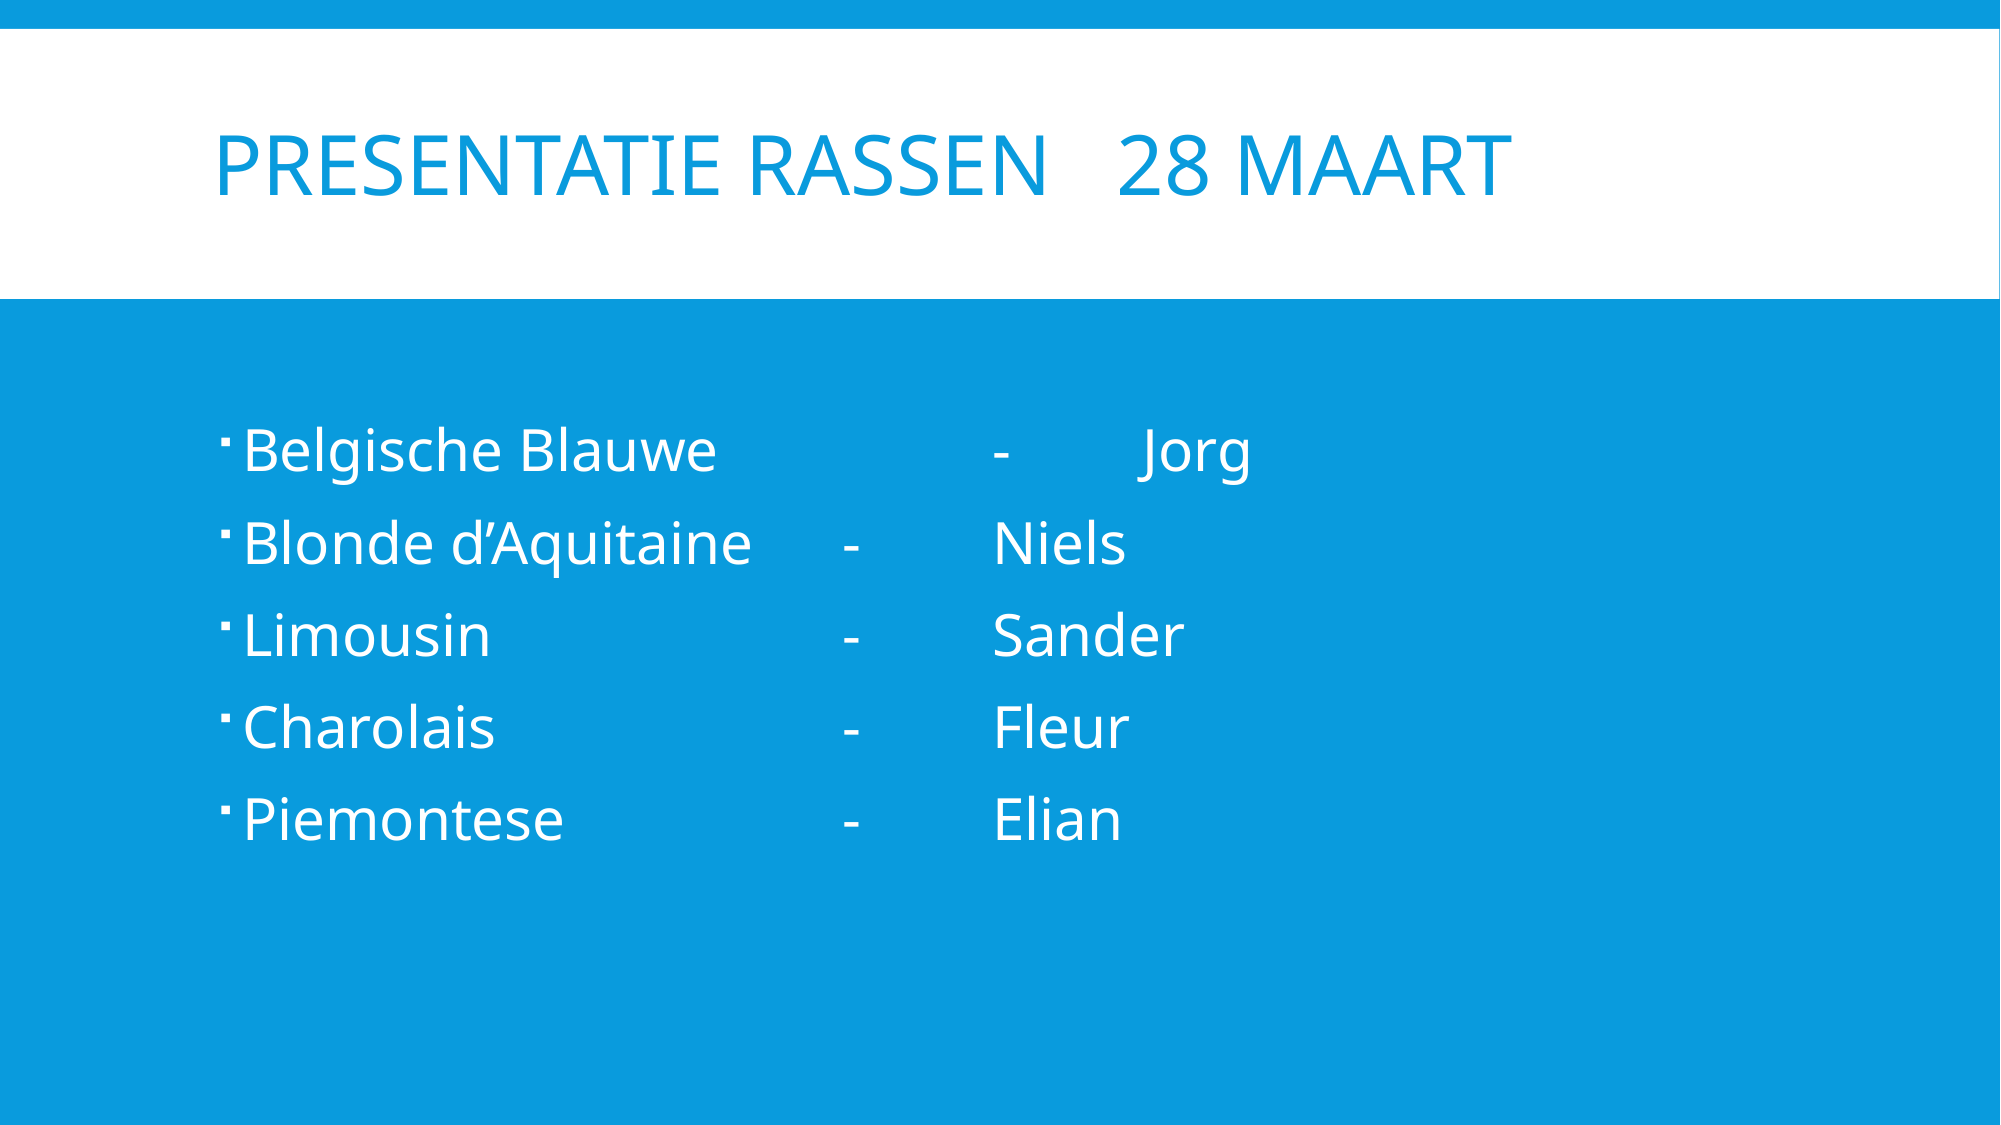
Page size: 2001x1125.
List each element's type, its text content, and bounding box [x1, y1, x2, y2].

list Belgische Blauwe - Jorg Blonde d’Aquitaine - Niels Limousin - Sander Charolais - Fleur Piemontese - Elian [197, 329, 1803, 1020]
title Presentatie rassen 28 Maart [197, 46, 1803, 295]
